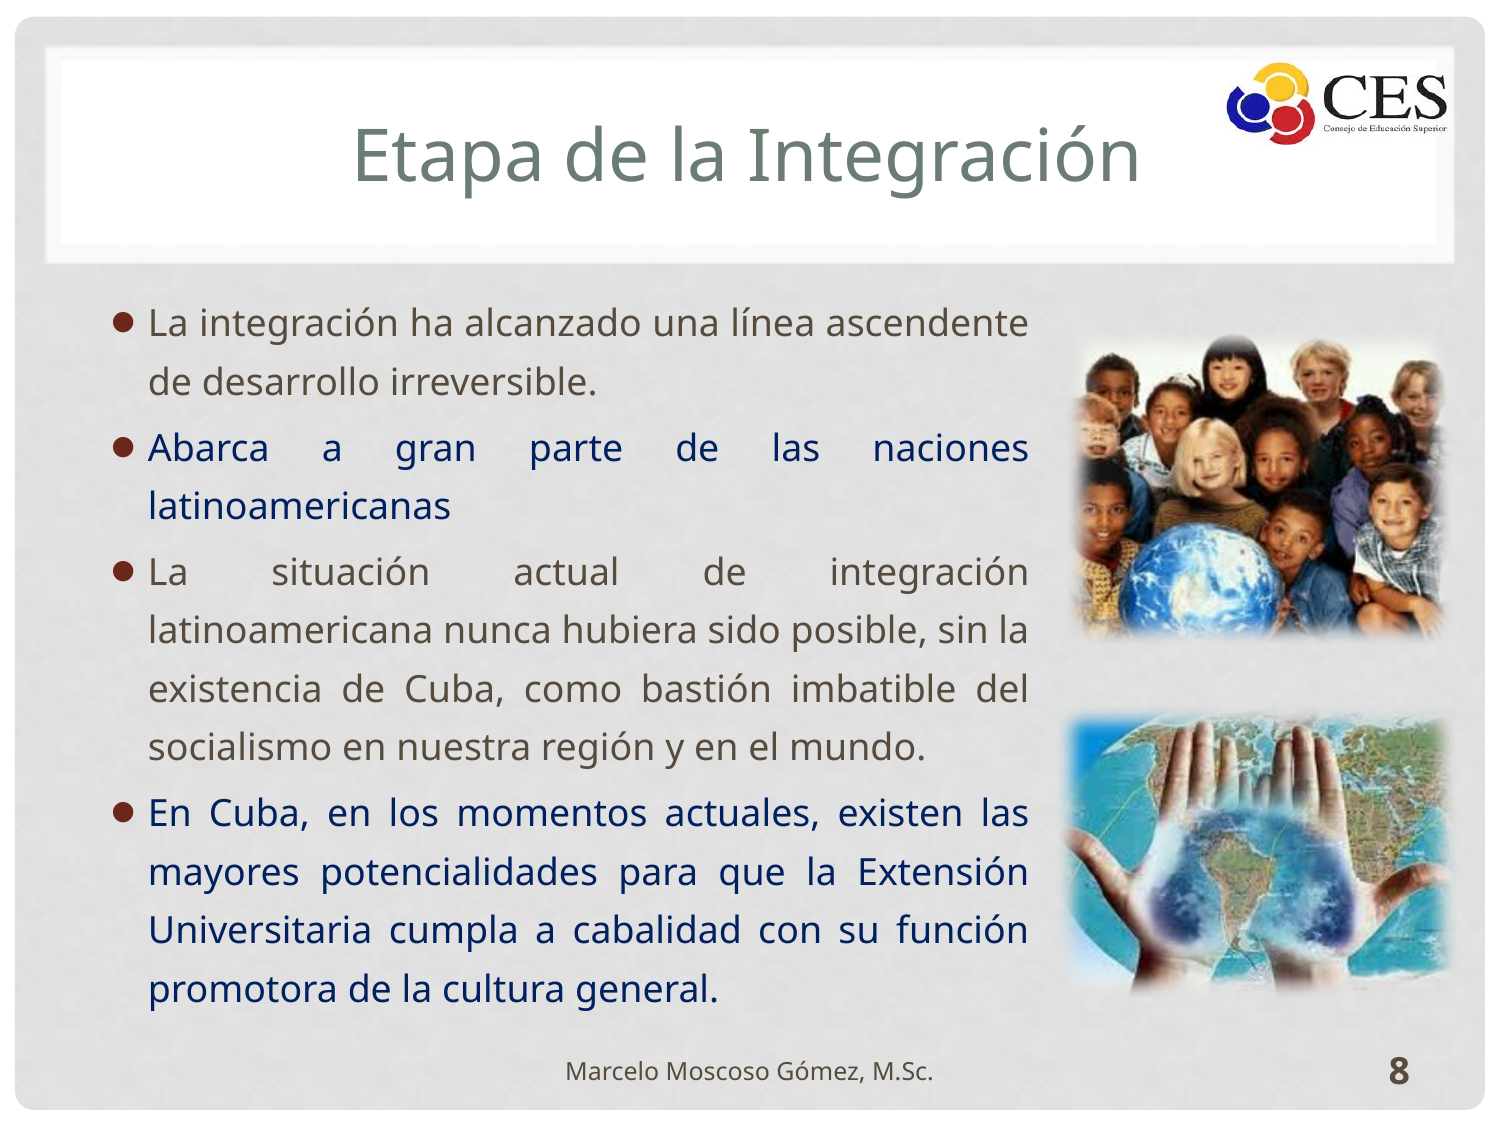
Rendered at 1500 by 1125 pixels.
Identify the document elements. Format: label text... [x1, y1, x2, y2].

picture [1222, 54, 1451, 147]
slide_number 8 [1074, 1042, 1425, 1103]
picture [1064, 325, 1453, 646]
picture [1055, 703, 1459, 1000]
footer Marcelo Moscoso Gómez, M.Sc. [512, 1042, 988, 1103]
list La integración ha alcanzado una línea ascendente de desarrollo irreversible. Abarca a gran parte de las naciones latinoamericanas La situación actual de integración latinoamericana nunca hubiera sido posible, sin la existencia de Cuba, como bastión imbatible del socialismo en nuestra región y en el mundo. En Cuba, en los momentos actuales, existen las mayores potencialidades para que la Extensión Universitaria cumpla a cabalidad con su función promotora de la cultura general. [76, 278, 1046, 1083]
title Etapa de la Integración [69, 66, 1425, 238]
